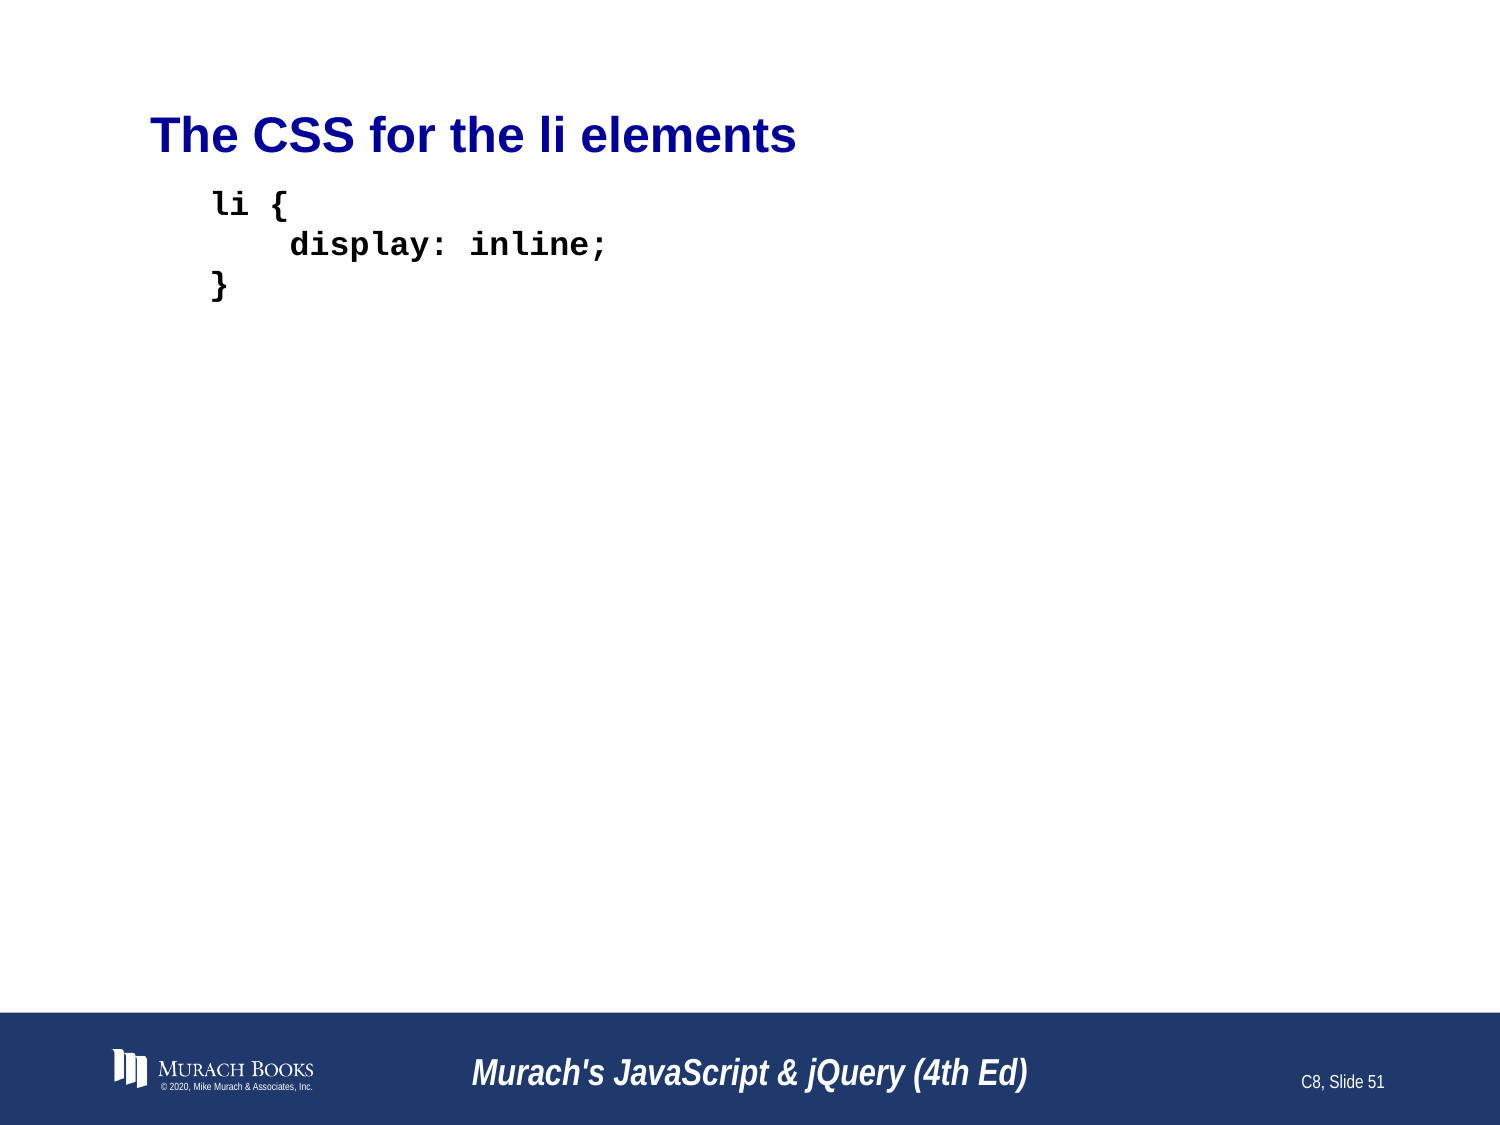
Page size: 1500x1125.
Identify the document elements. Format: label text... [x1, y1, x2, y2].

footer © 2020, Mike Murach & Associates, Inc. [12, 1025, 463, 1100]
title The CSS for the li elements [150, 102, 1350, 164]
slide_number C8, Slide 51 [1087, 1025, 1400, 1100]
slide_number Murach's JavaScript & jQuery (4th Ed) [463, 1025, 1050, 1100]
list li { display: inline; } [137, 174, 1350, 975]
